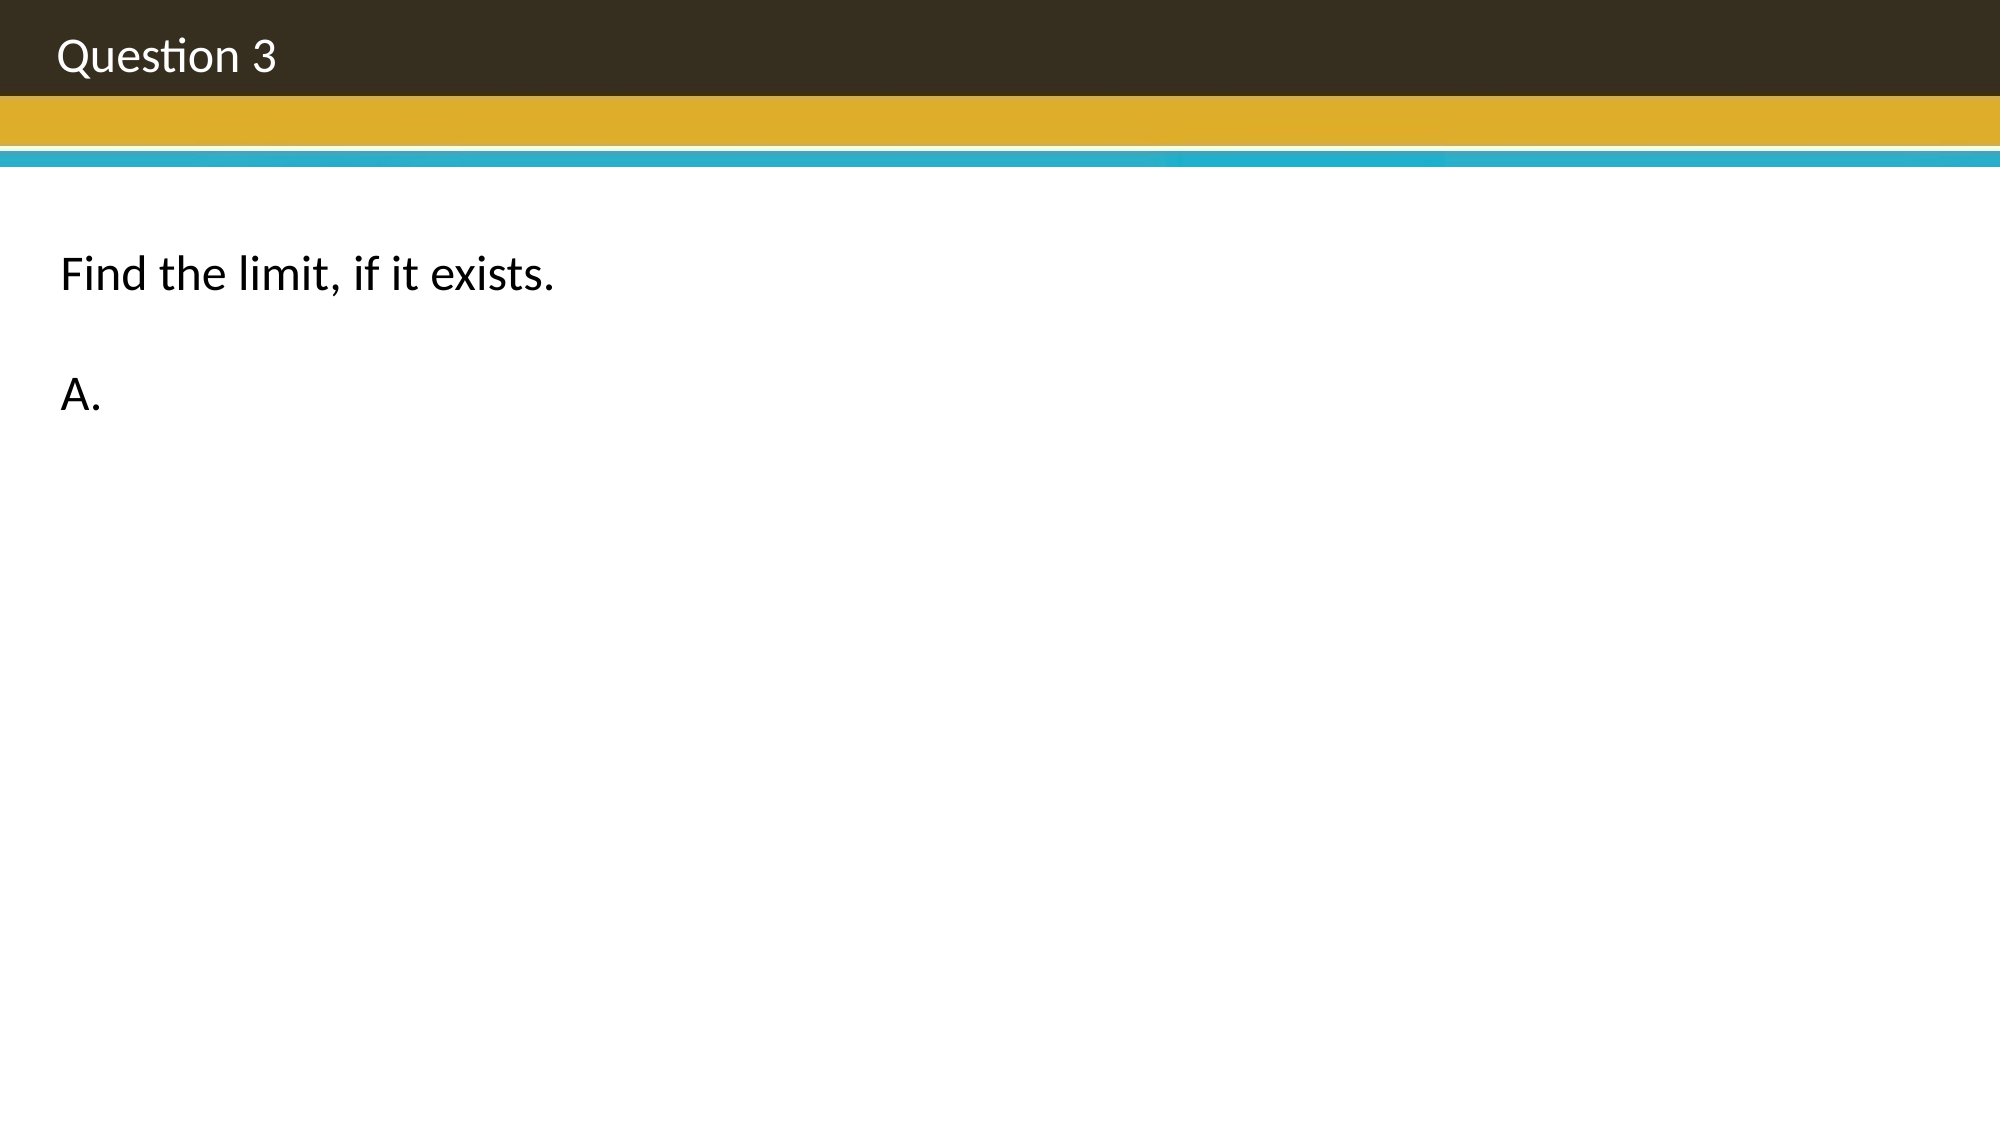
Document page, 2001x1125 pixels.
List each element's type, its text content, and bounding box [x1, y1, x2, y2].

picture [0, 0, 2000, 167]
text_box Question 3 [41, 14, 293, 90]
